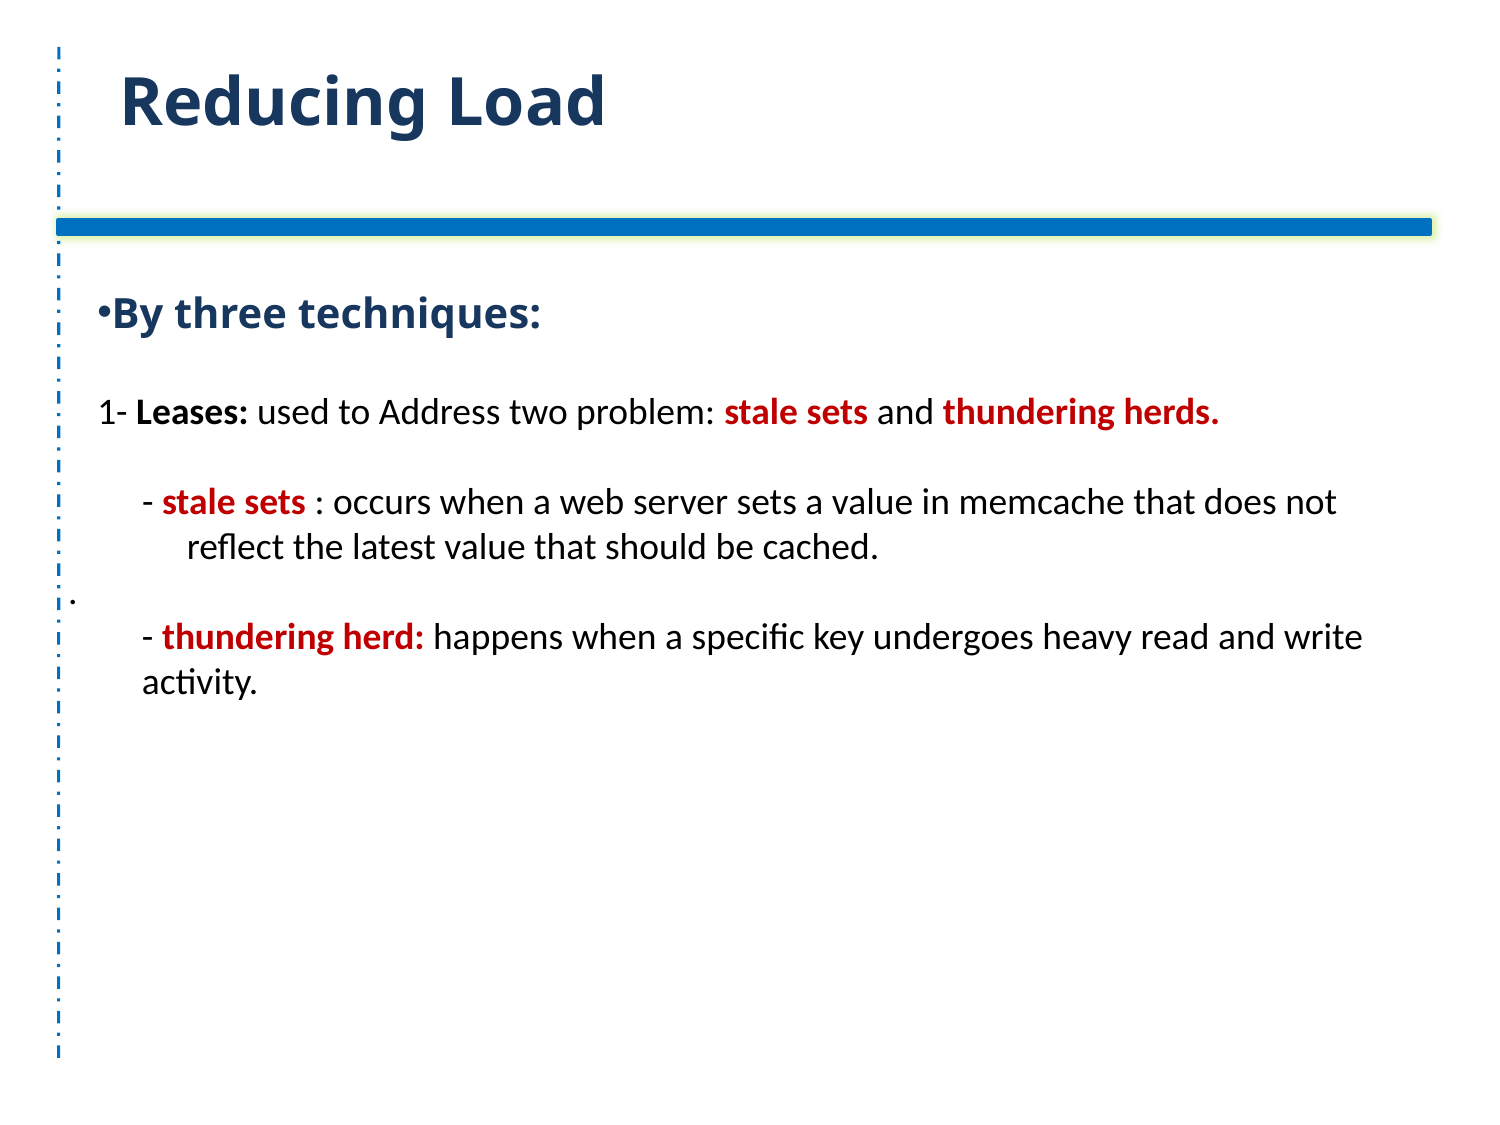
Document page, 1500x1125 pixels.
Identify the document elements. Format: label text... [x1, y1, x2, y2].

title Reducing Load [75, 45, 1425, 209]
text_box By three techniques: 1- Leases: used to Address two problem: stale sets and thundering herds. - stale sets : occurs when a web server sets a value in memcache that does not reflect the latest value that should be cached. . - thundering herd: happens when a specific key undergoes heavy read and write activity. [53, 278, 1403, 1047]
text_box [56, 218, 1432, 236]
